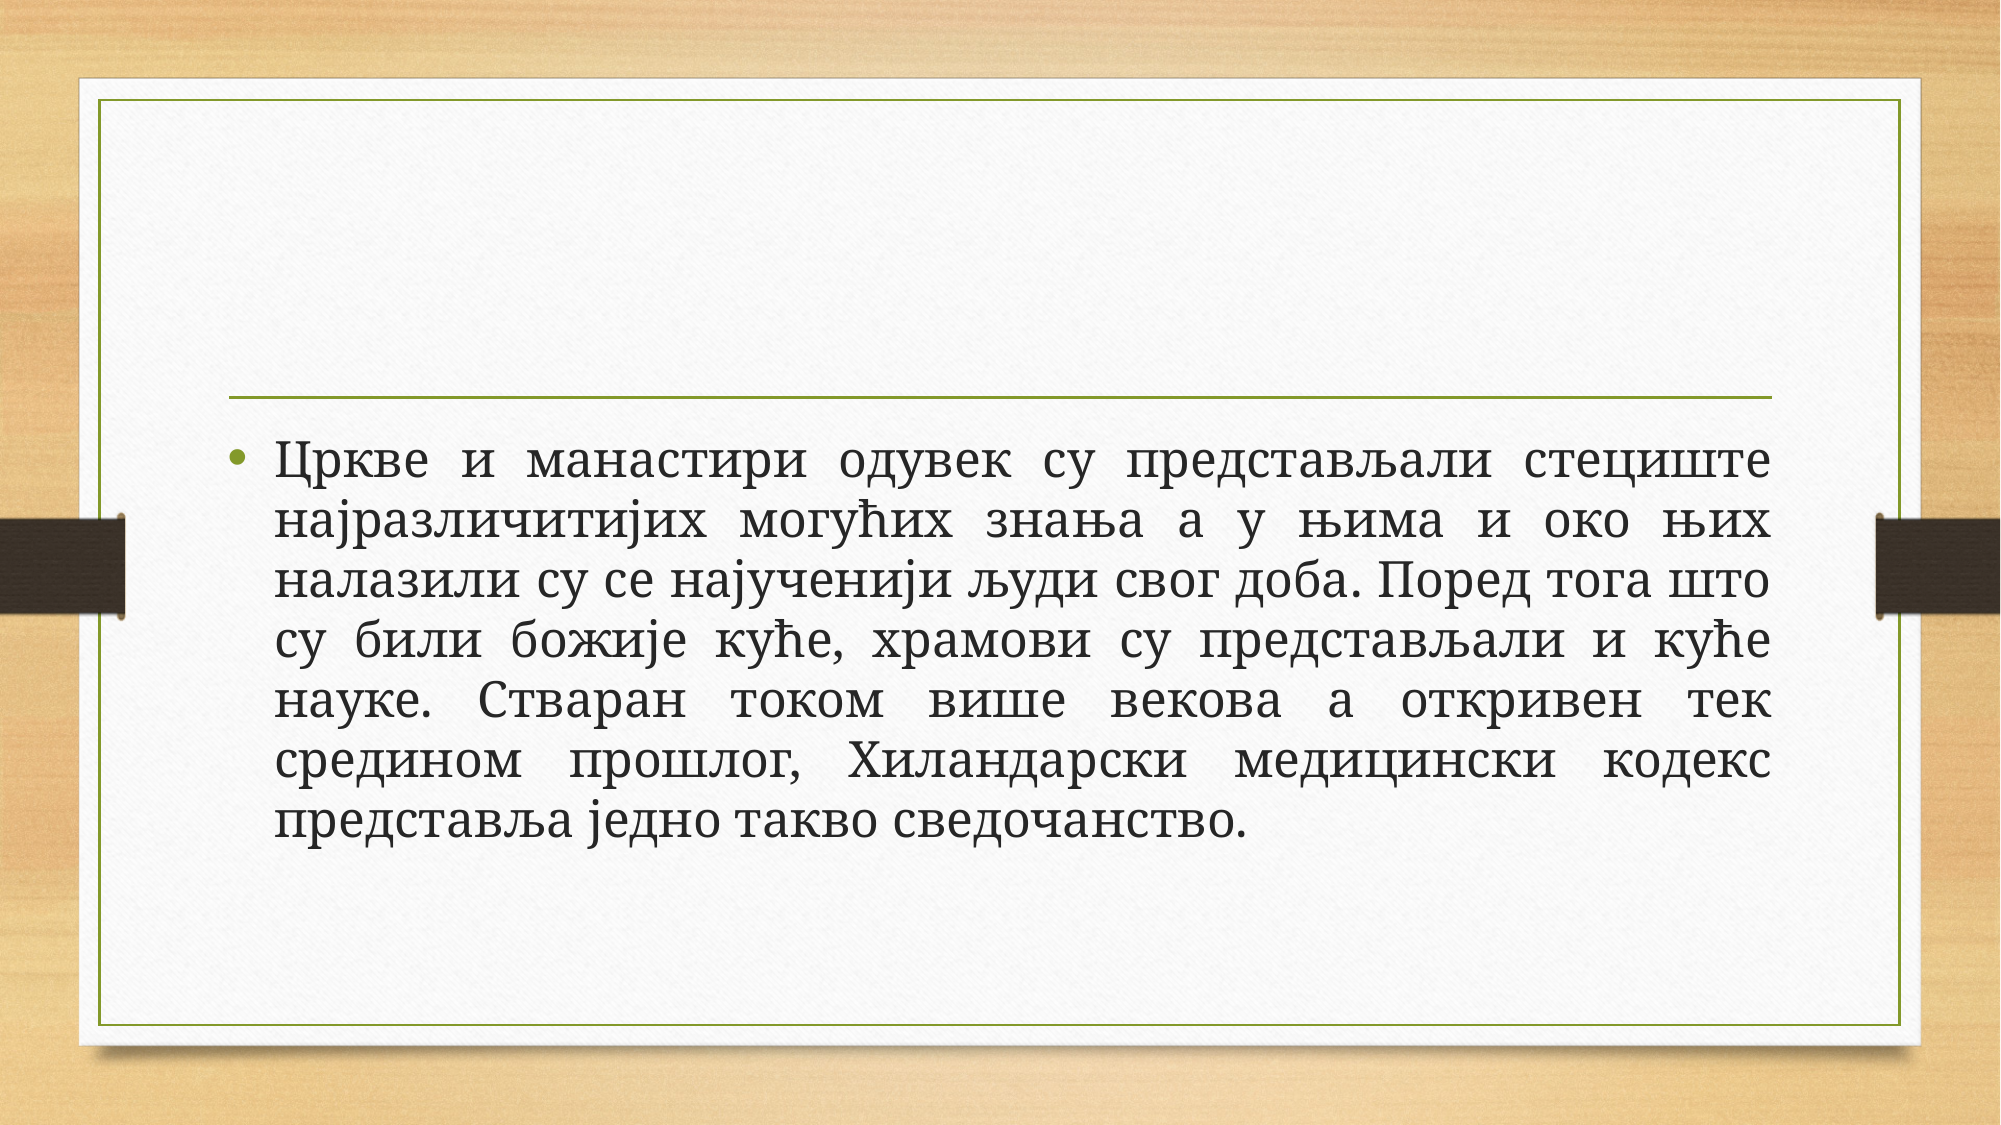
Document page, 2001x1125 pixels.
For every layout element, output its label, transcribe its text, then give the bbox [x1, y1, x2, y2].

picture [0, 0, 2001, 1125]
list Цркве и манастири одувек су представљали стециште најразличитијих могућих знања а у њима и око њих налазили су се најученији људи свог доба. Поред тога што су били божије куће, храмови су представљали и куће науке. Стваран током више векова а откривен тек средином прошлог, Хиландарски медицински кодекс представља једно такво сведочанство. [212, 419, 1788, 964]
